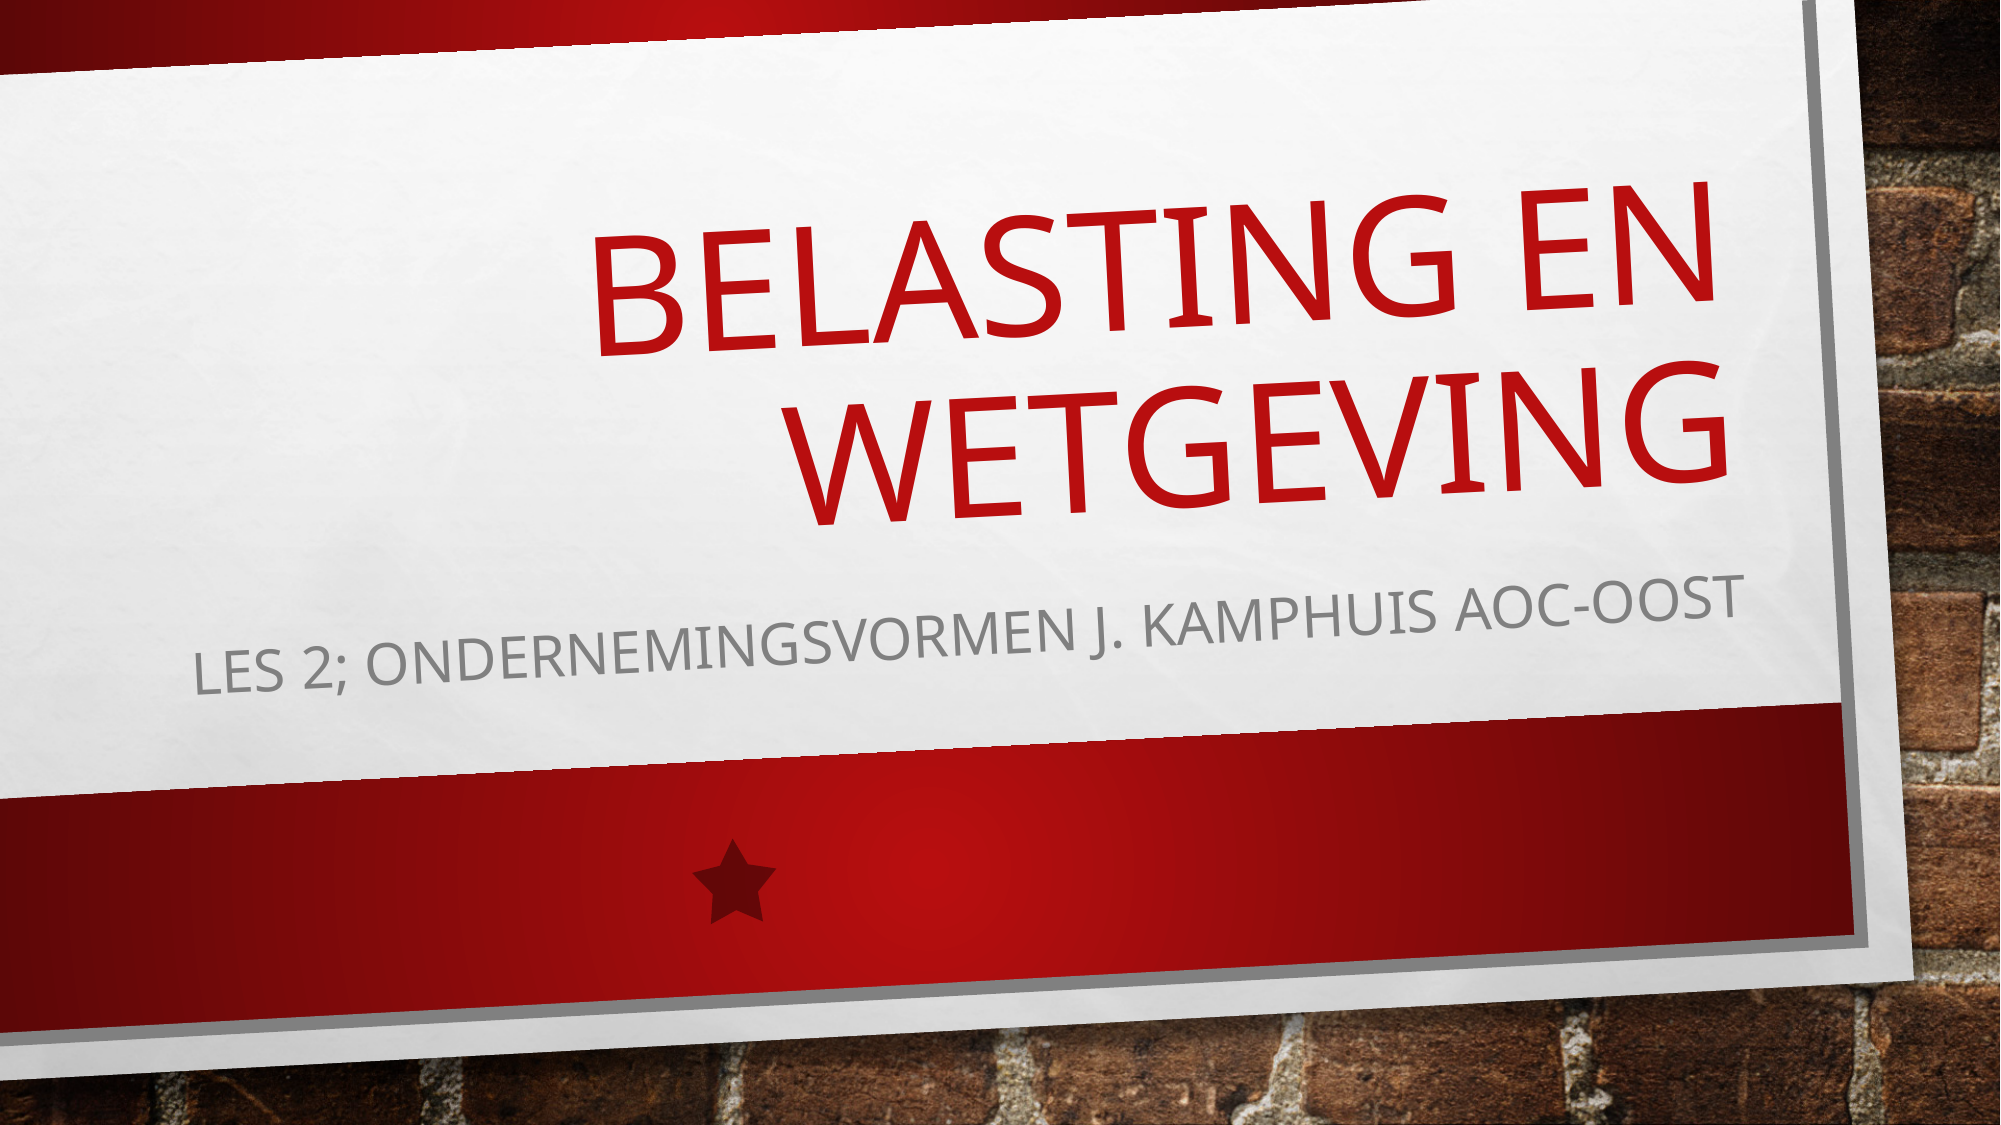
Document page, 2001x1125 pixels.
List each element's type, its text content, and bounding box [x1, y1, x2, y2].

title Belasting en wetgeving [135, 67, 1758, 605]
subtitle Les 2; ondernemingsvormen j. kamphuis AOC-Oost [159, 533, 1763, 708]
picture [0, 0, 2000, 1125]
